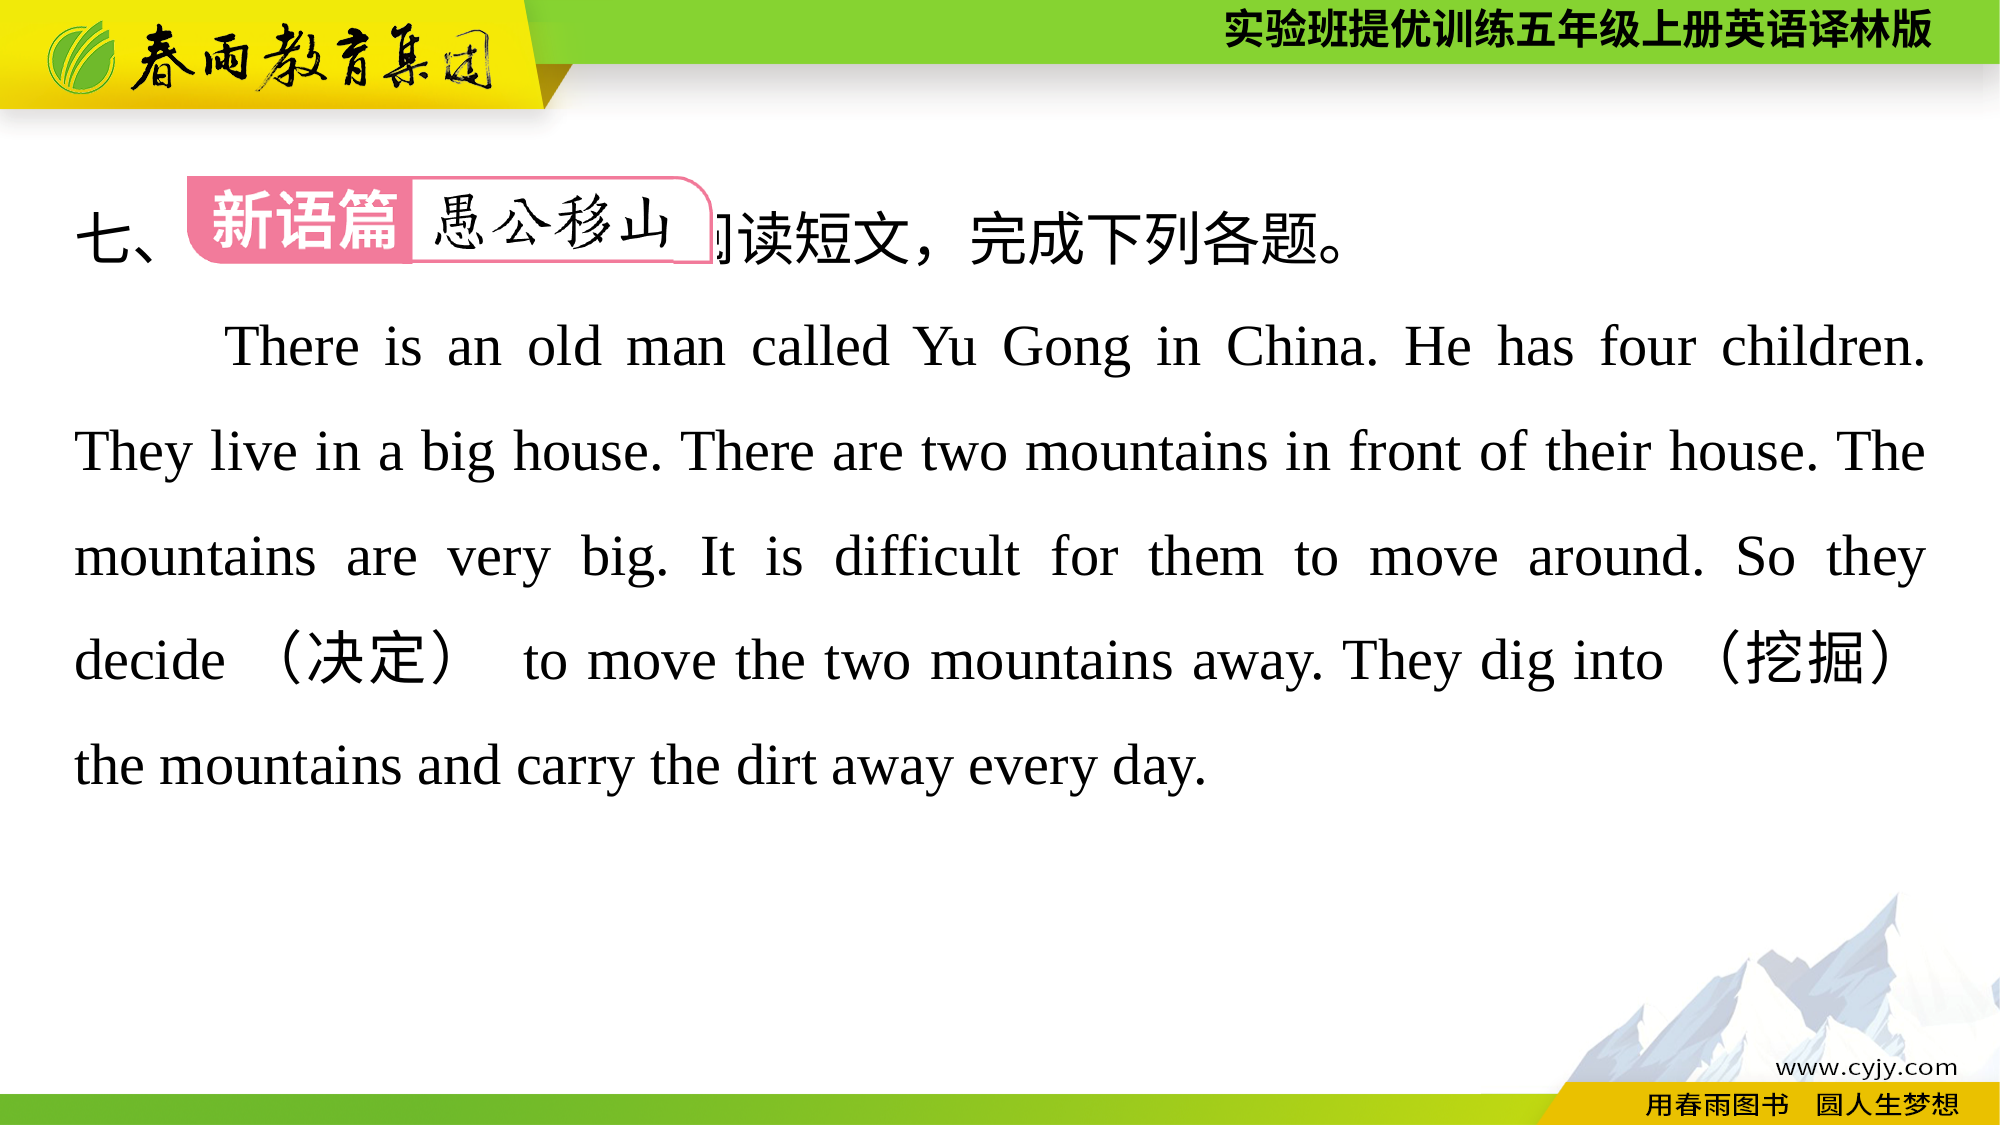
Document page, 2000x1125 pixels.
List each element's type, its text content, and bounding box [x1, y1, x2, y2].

picture [0, 0, 2000, 1125]
list 七、 阅读短文，完成下列各题。 There is an old man called Yu Gong in China. He has four children. They live in a big house. There are two mountains in front of their house. The mountains are very big. It is difficult for them to move around. So they decide（决定） to move the two mountains away. They dig into（挖掘） the mountains and carry the dirt away every day. [59, 159, 1944, 811]
